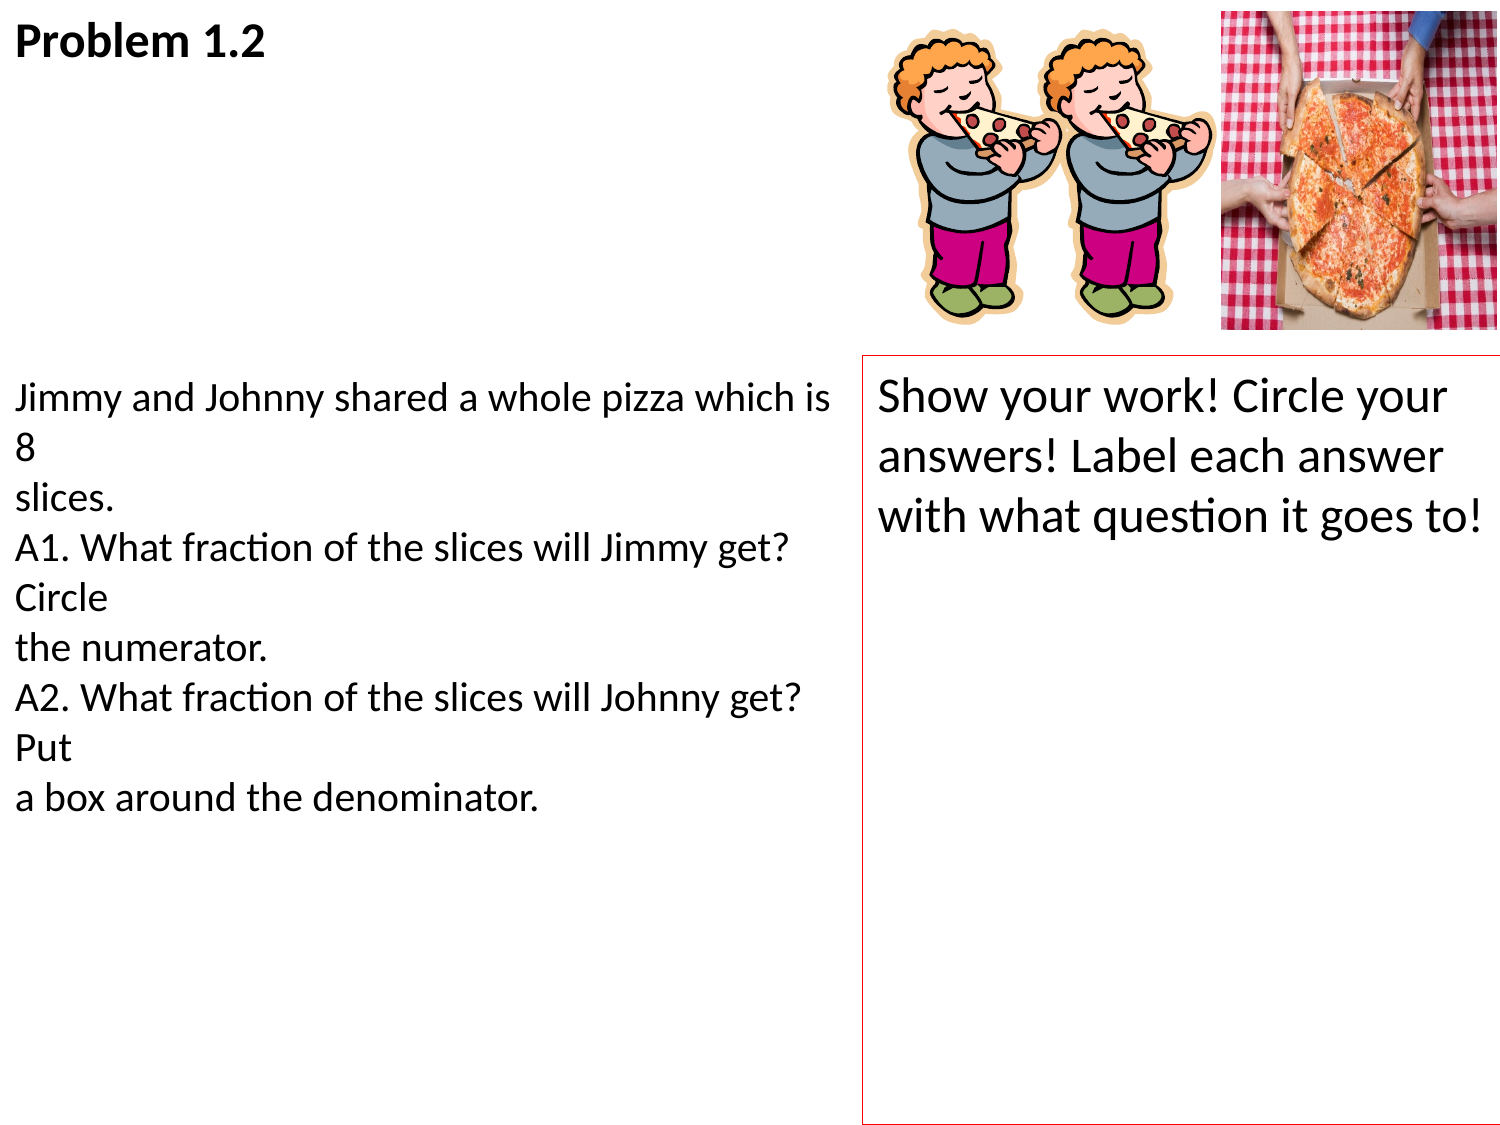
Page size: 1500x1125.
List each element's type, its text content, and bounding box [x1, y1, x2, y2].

picture [887, 11, 1497, 330]
list Show your work! Circle your answers! Label each answer with what question it goes to! [862, 355, 1500, 1125]
title Problem 1.2 [0, 0, 494, 75]
text_box Jimmy and Johnny shared a whole pizza which is 8 slices. A1. What fraction of the slices will Jimmy get? Circle the numerator. A2. What fraction of the slices will Johnny get? Put a box around the denominator. [0, 362, 863, 828]
